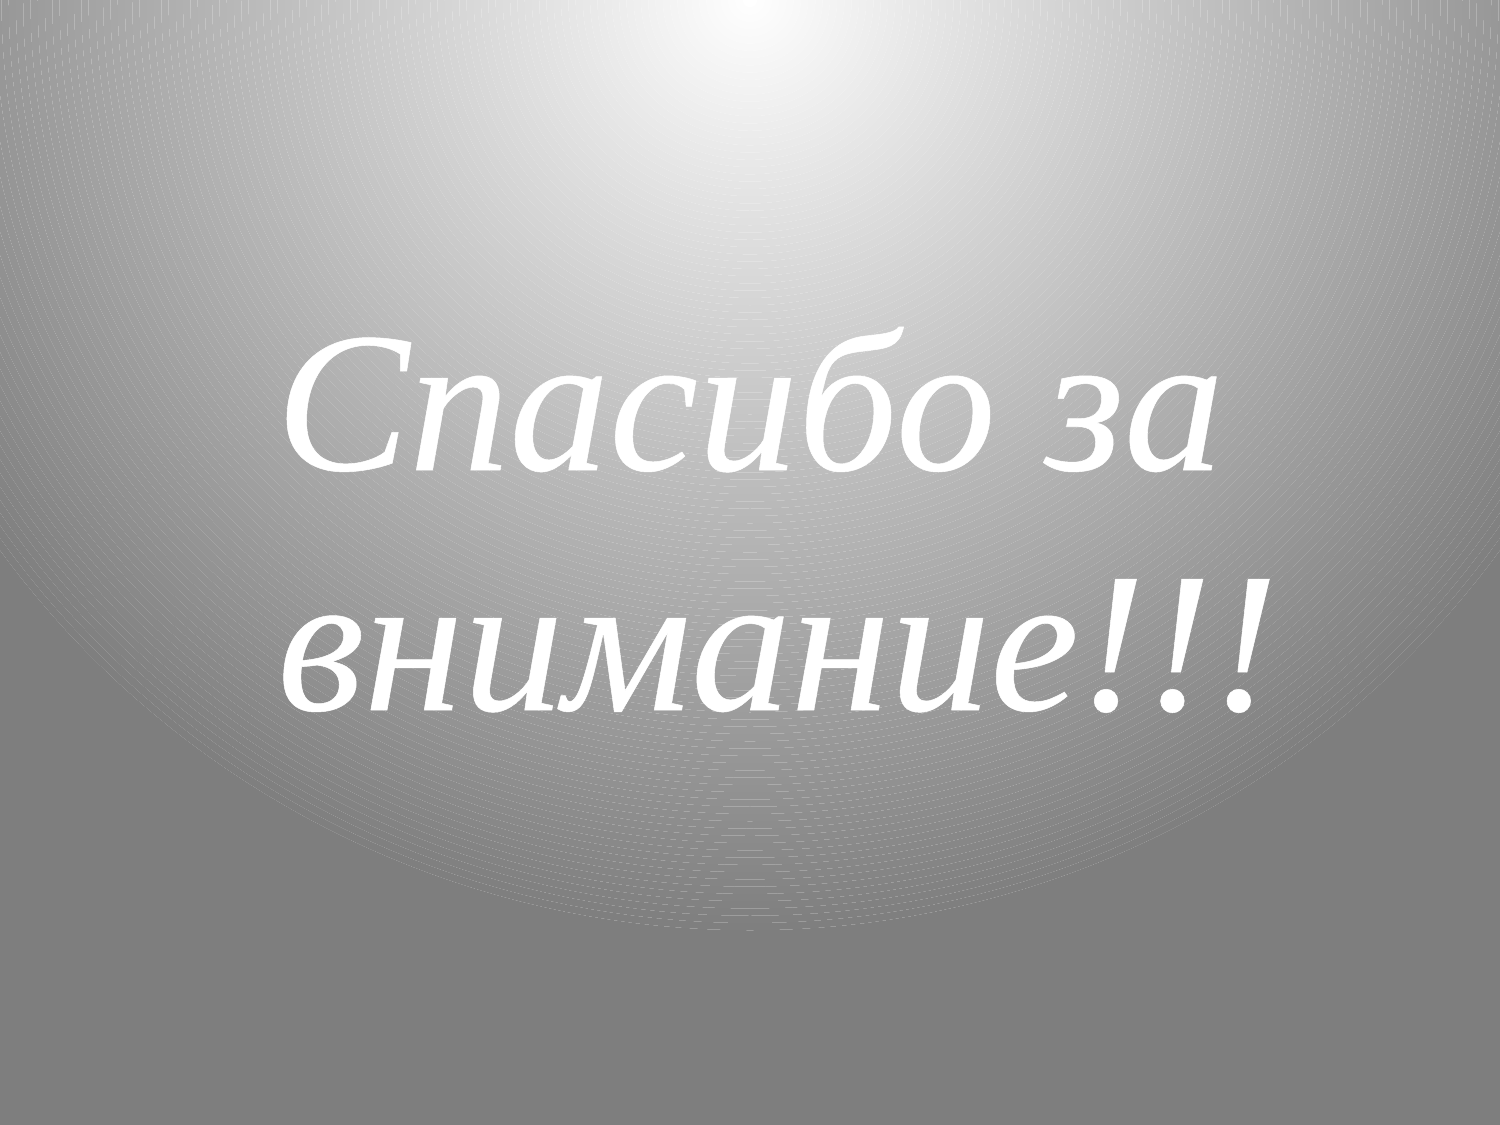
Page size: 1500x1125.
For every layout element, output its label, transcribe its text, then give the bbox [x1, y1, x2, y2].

list Спасибо за внимание!!! [75, 262, 1425, 1005]
